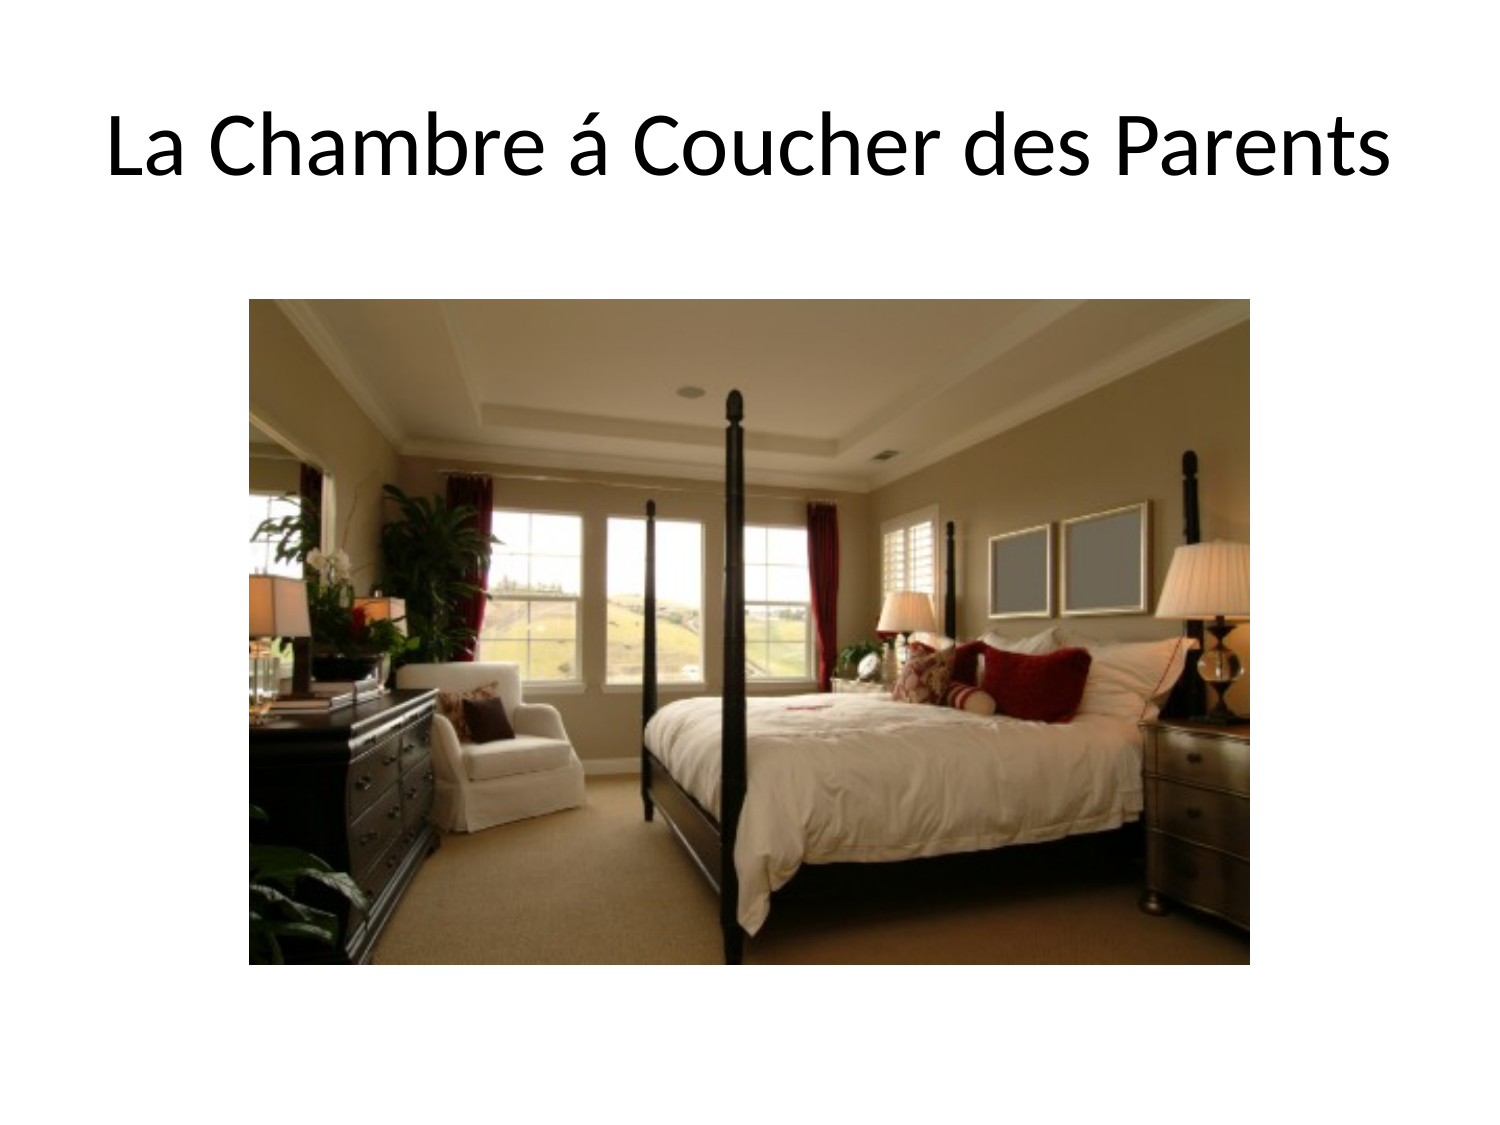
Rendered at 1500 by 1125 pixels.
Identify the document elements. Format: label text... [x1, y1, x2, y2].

title La Chambre á Coucher des Parents [75, 45, 1425, 233]
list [249, 299, 1251, 965]
